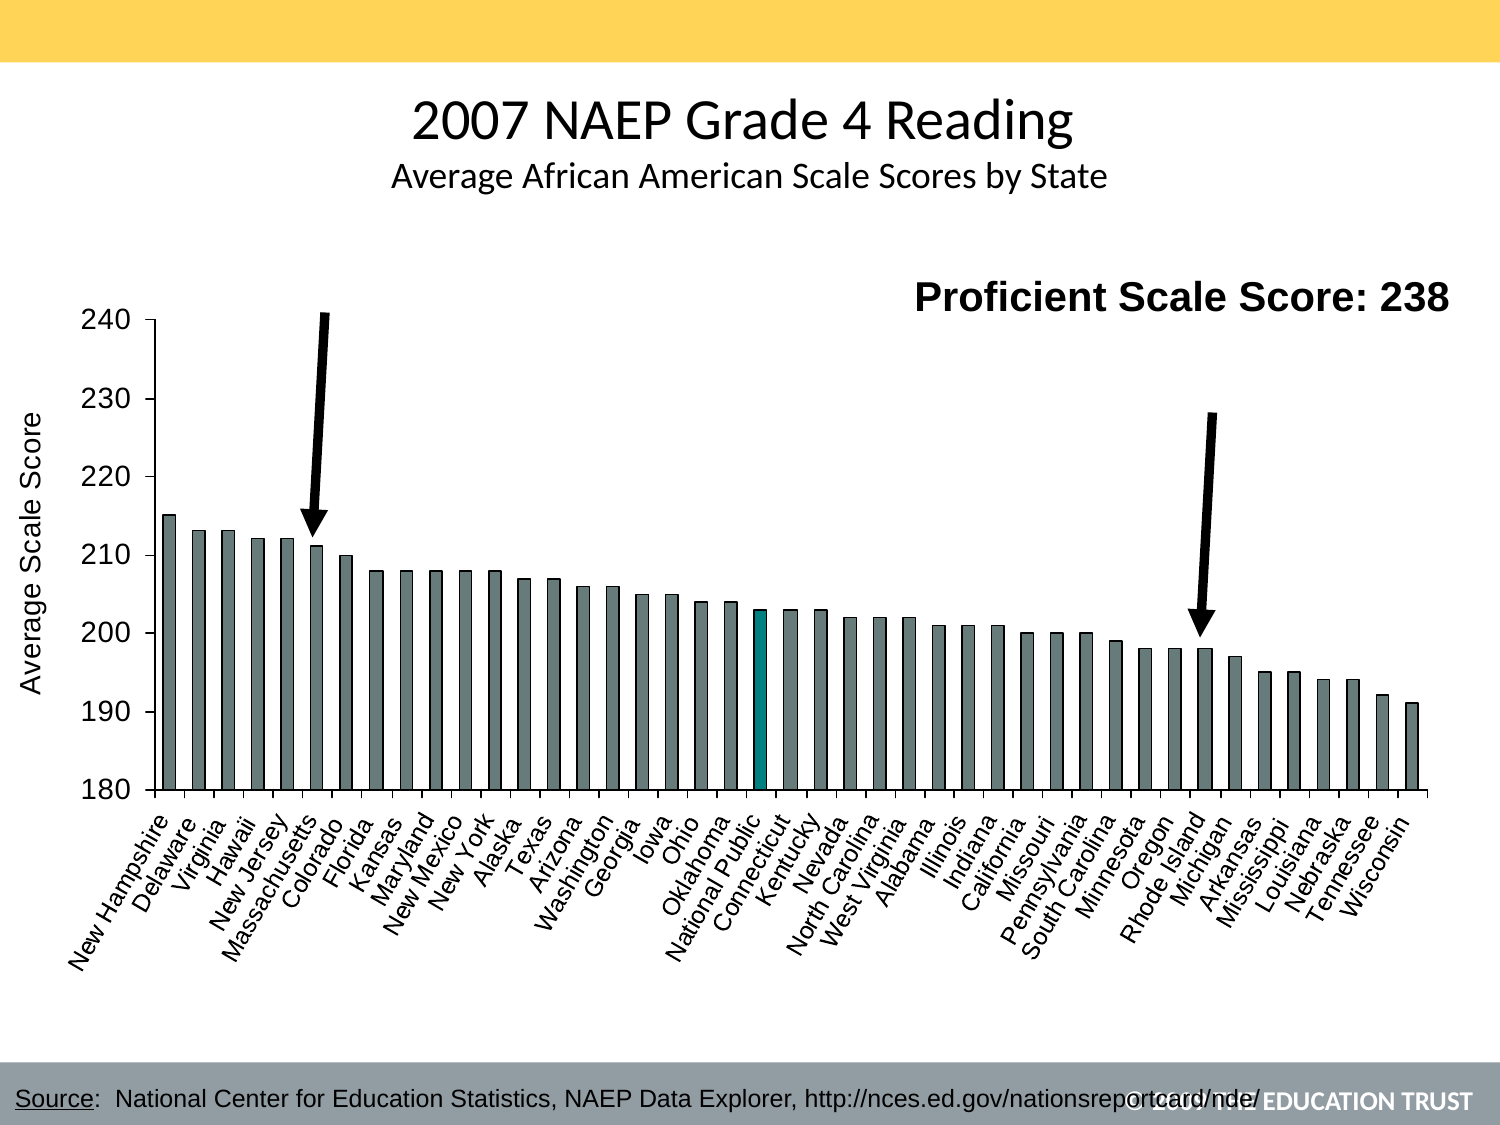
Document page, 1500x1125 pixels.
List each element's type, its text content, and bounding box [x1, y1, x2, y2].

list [0, 268, 1456, 1006]
text_box Source: National Center for Education Statistics, NAEP Data Explorer, http://nces.ed.gov/nationsreportcard/nde/ [0, 1074, 1400, 1120]
title 2007 NAEP Grade 4 Reading Average African American Scale Scores by State [74, 44, 1426, 233]
text_box Proficient Scale Score: 238 [899, 262, 1465, 328]
